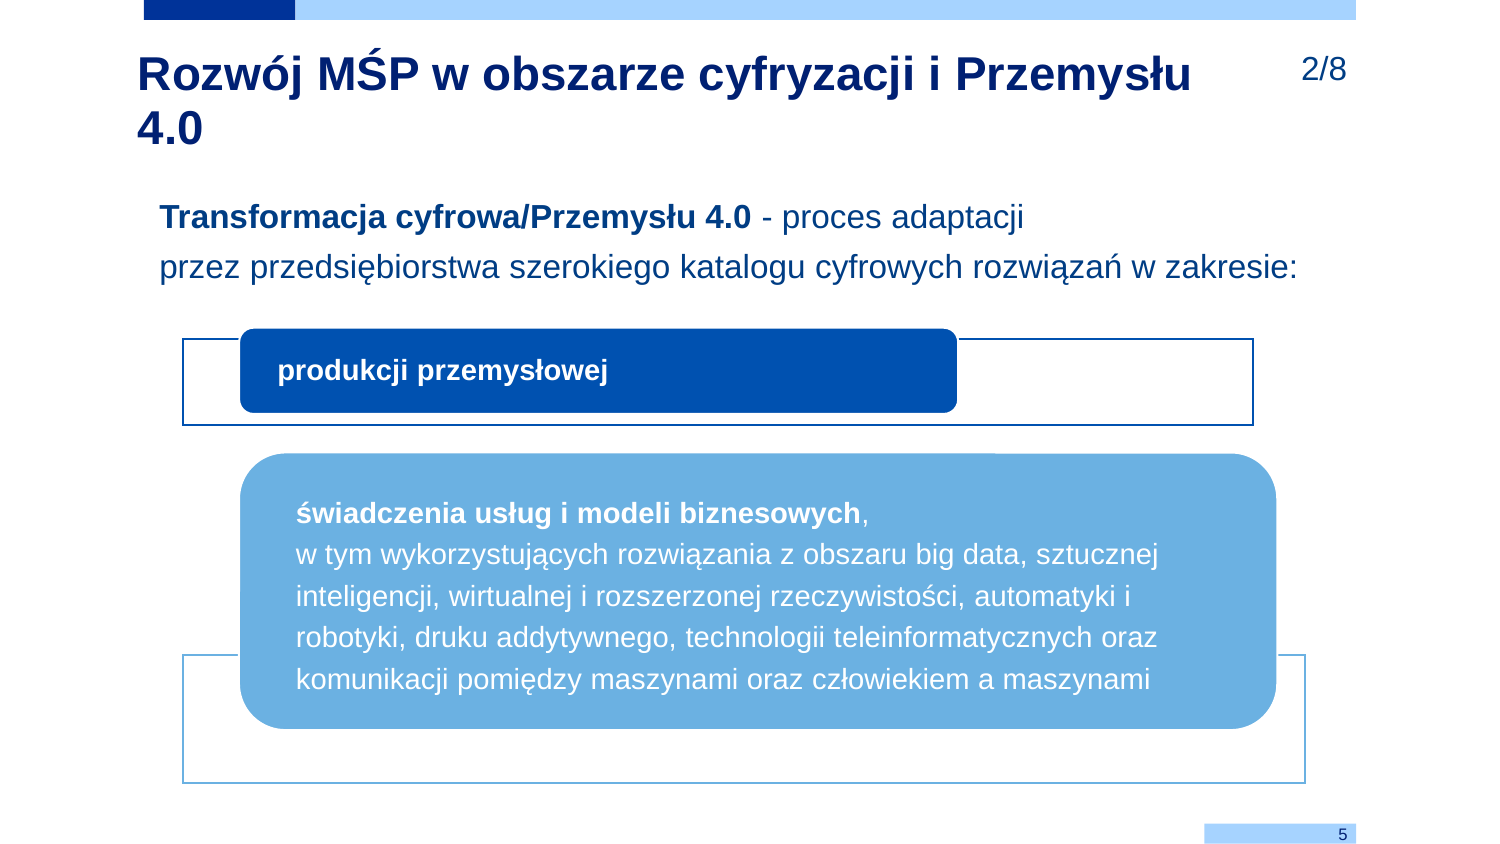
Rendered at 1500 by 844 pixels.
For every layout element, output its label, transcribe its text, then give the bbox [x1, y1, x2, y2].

text_box 5 [1196, 823, 1348, 844]
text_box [182, 327, 1306, 784]
title Rozwój MŚP w obszarze cyfryzacji i Przemysłu 4.0 [138, 46, 1235, 155]
text_box Transformacja cyfrowa/Przemysłu 4.0 - proces adaptacji przez przedsiębiorstwa szerokiego katalogu cyfrowych rozwiązań w zakresie: [159, 185, 1341, 331]
text_box 2/8 [1286, 39, 1410, 95]
